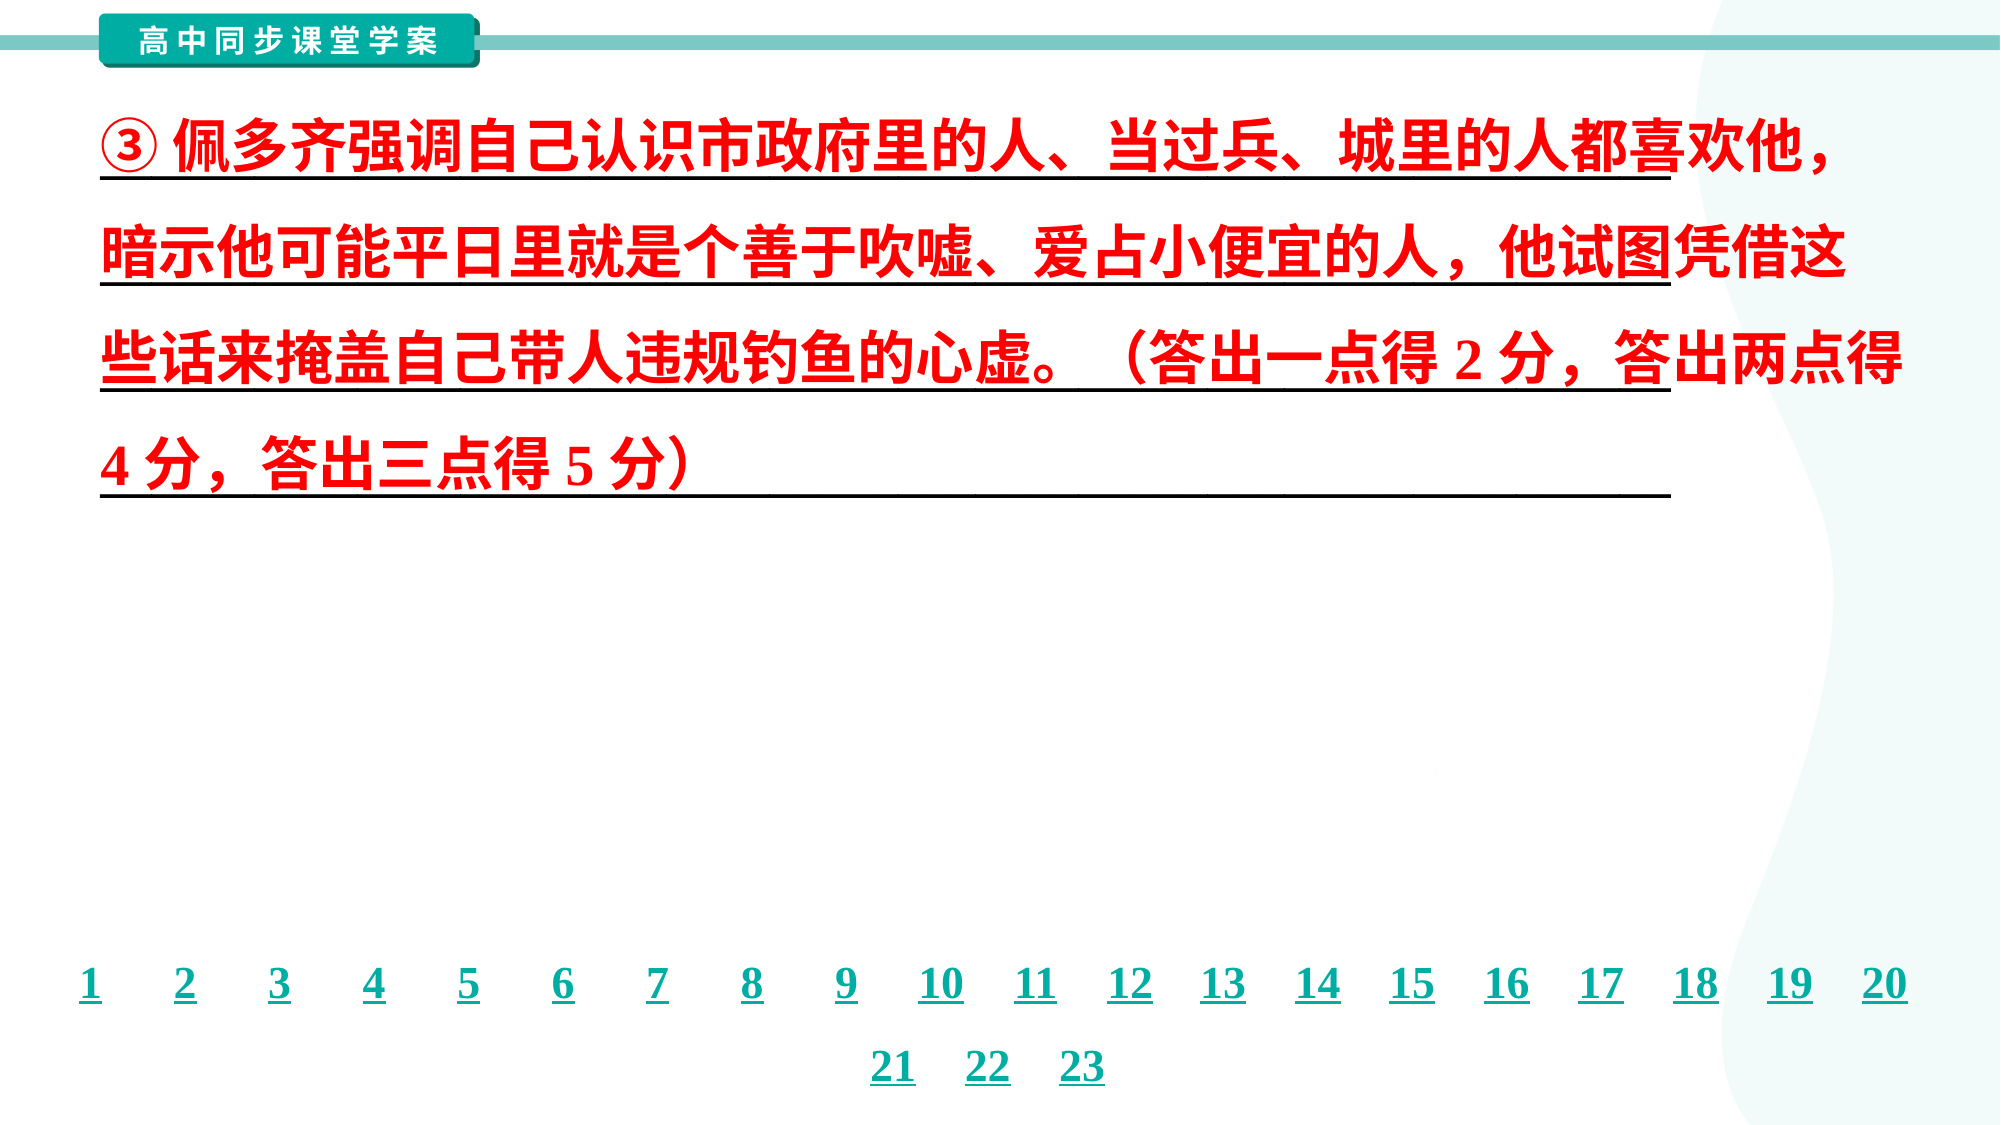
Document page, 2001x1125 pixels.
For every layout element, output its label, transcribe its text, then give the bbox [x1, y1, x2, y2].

text_box _____________________________________________________________ _____________________________________________________________ _____________________________________________________________ _____________________________________________________________ [100, 498, 1899, 502]
text_box ③佩多齐强调自己认识市政府里的人、当过兵、城里的人都喜欢他， 暗示他可能平日里就是个善于吹嘘、爱占小便宜的人，他试图凭借这 些话来掩盖自己带人违规钓鱼的心虚。（答出一点得2分，答出两点得 4分，答出三点得5分） [100, 72, 1899, 498]
picture [0, 0, 2000, 1125]
